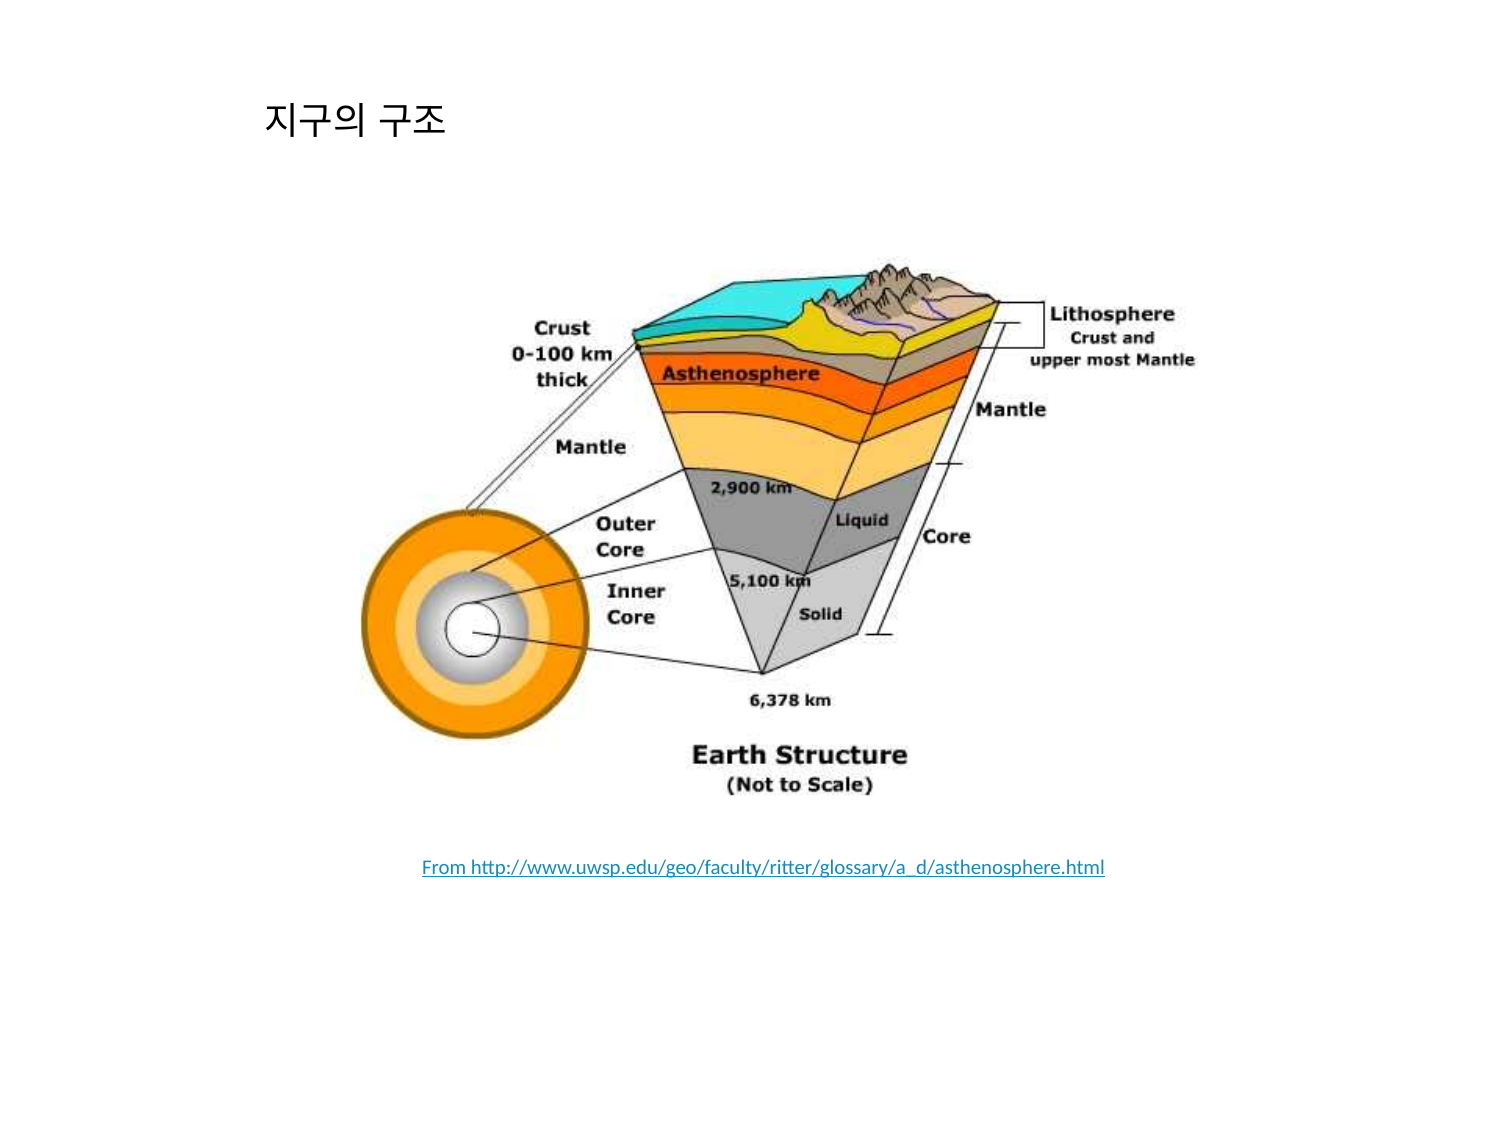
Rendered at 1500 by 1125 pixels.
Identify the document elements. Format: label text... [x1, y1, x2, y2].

text_box 지구의 구조 [249, 89, 463, 150]
picture [360, 219, 1200, 800]
text_box From http://www.uwsp.edu/geo/faculty/ritter/glossary/a_d/asthenosphere.html [407, 846, 1424, 886]
